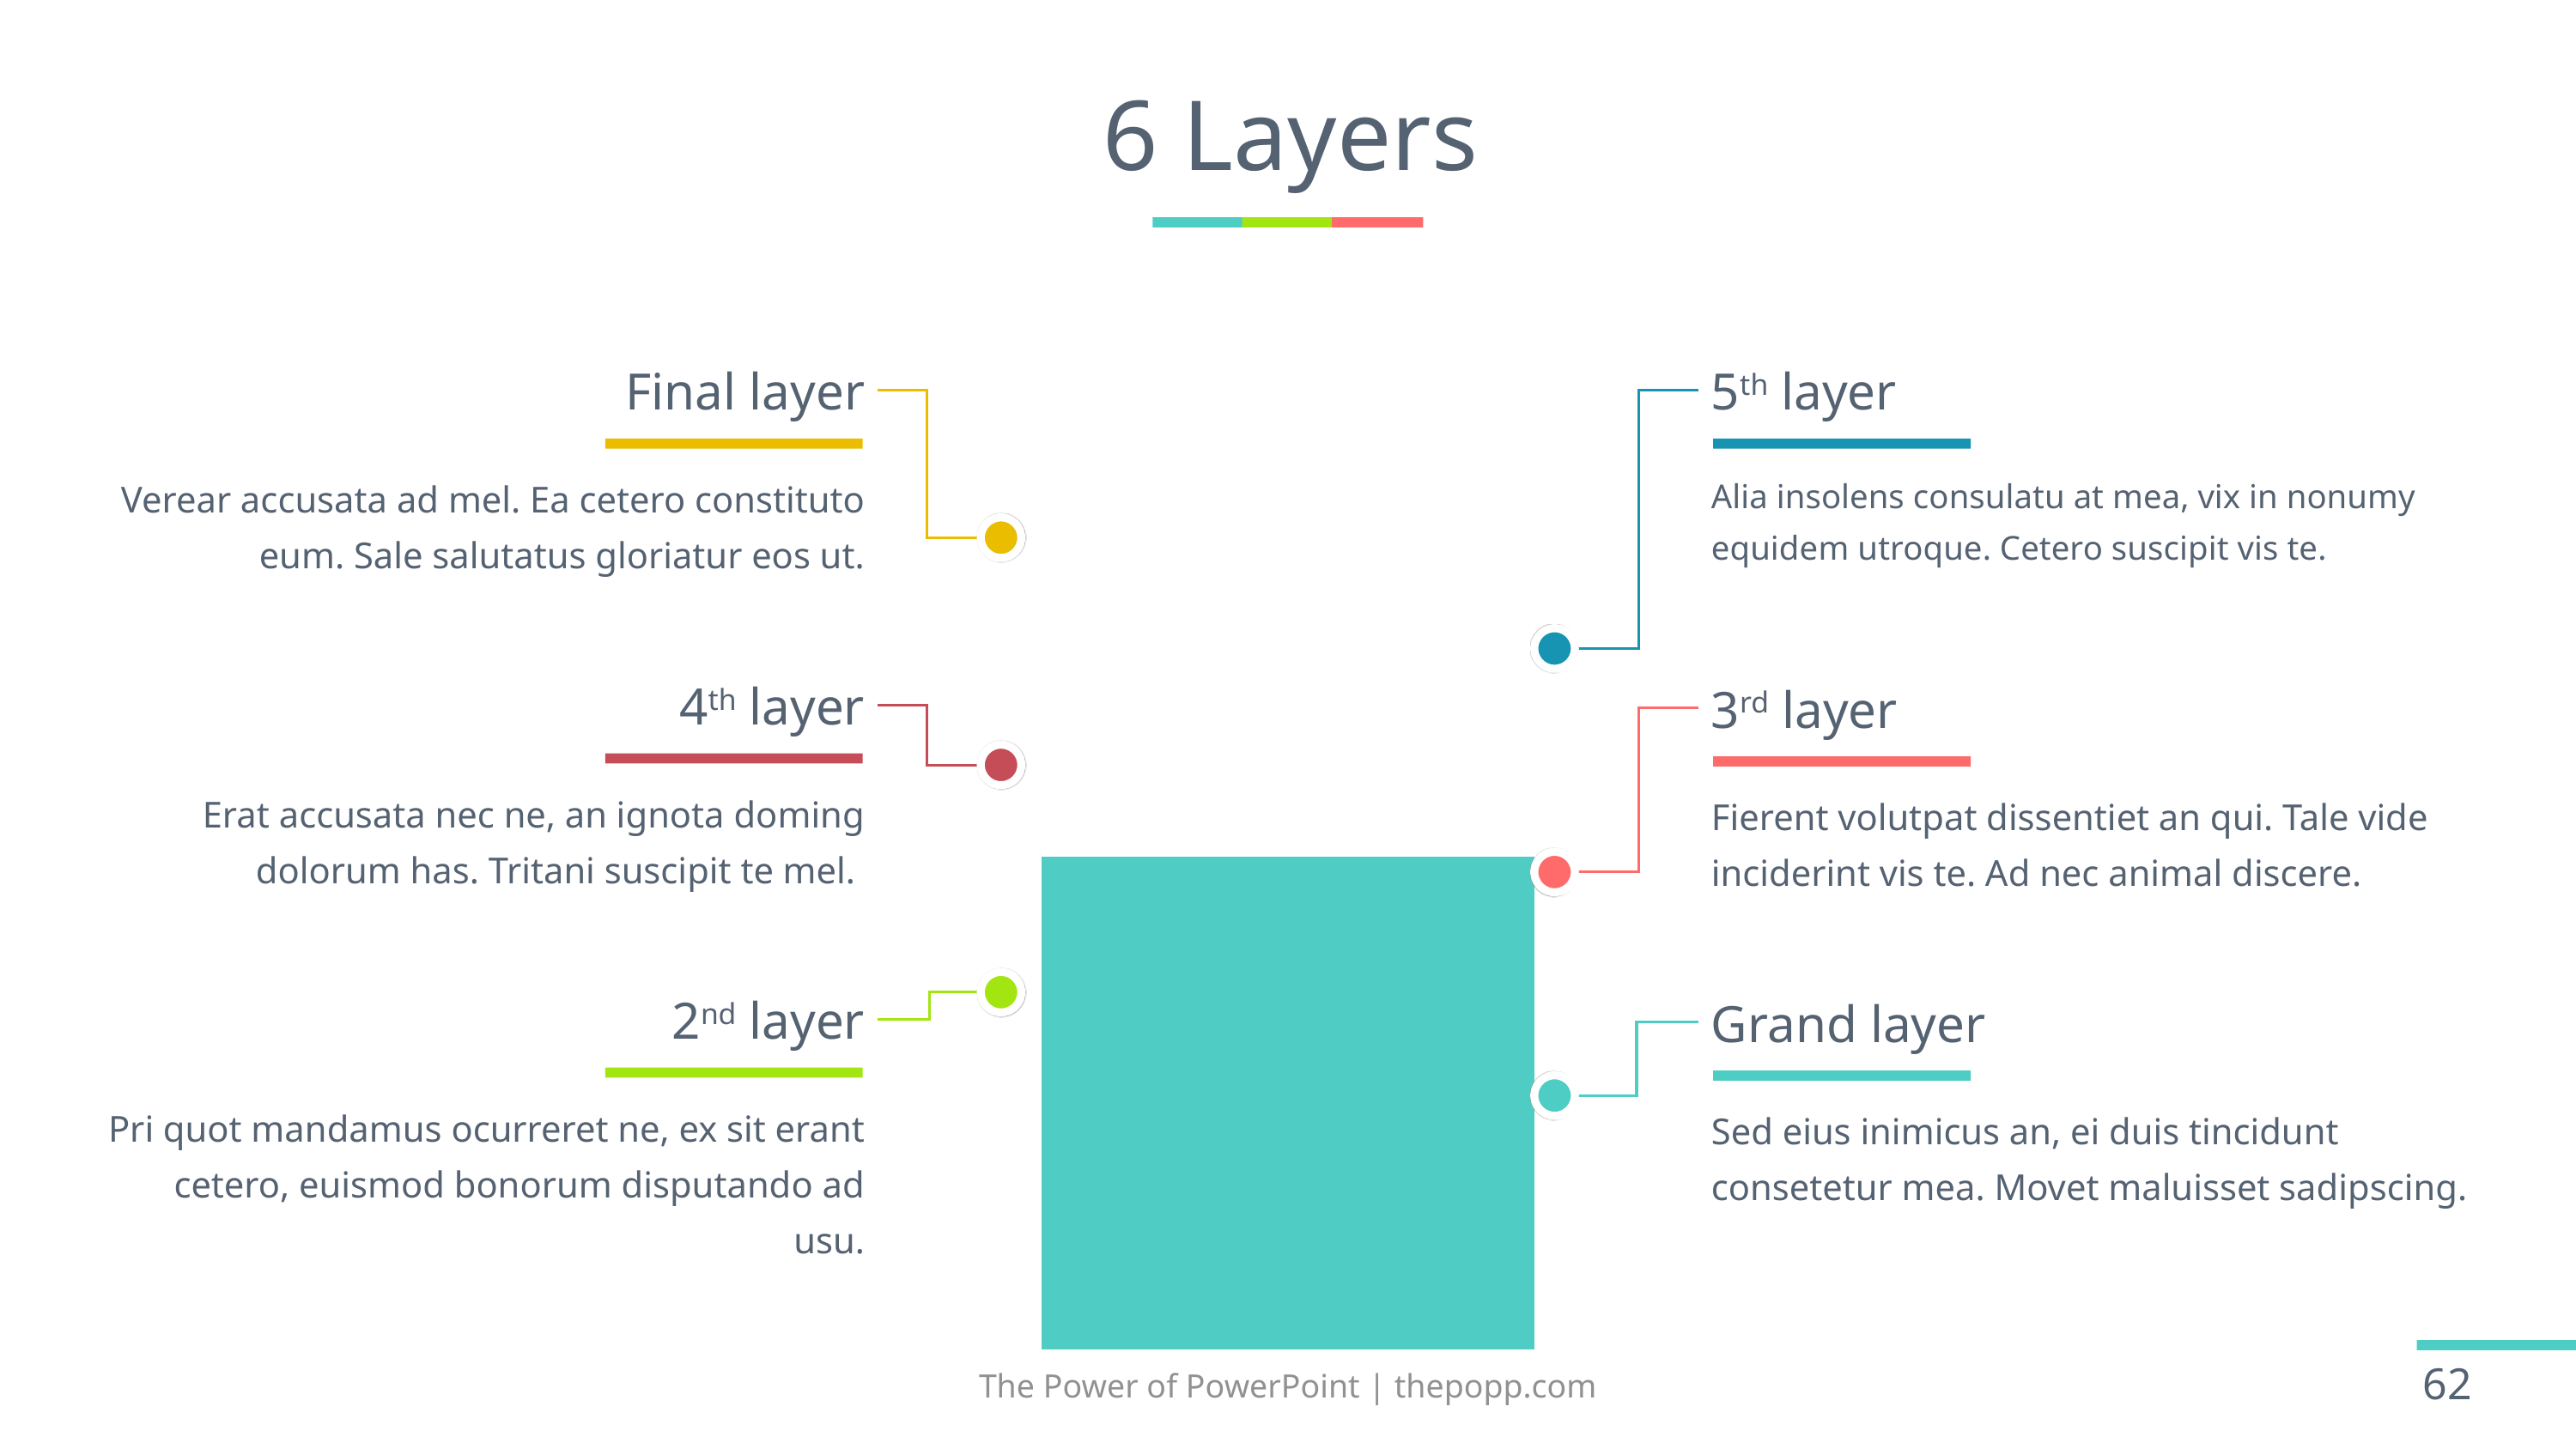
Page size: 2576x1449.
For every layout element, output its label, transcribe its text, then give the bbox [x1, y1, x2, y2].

list 4th layer [94, 652, 878, 758]
list Grand layer [1698, 969, 2482, 1075]
title 6 Layers [69, 49, 2512, 230]
list Final layer [94, 337, 878, 443]
list Verear accusata ad mel. Ea cetero constituto eum. Sale salutatus gloriatur eos ut. [94, 458, 878, 615]
list 2nd layer [94, 967, 878, 1072]
list 3rd layer [1698, 655, 2482, 761]
list Fierent volutpat dissentiet an qui. Tale vide inciderint vis te. Ad nec animal discere. [1698, 775, 2482, 933]
list Sed eius inimicus an, ei duis tincidunt consetetur mea. Movet maluisset sadipscing. [1698, 1089, 2482, 1247]
list Alia insolens consulatu at mea, vix in nonumy equidem utroque. Cetero suscipit vis te. [1698, 458, 2482, 615]
slide_number 62 [2409, 1351, 2576, 1421]
list 5th layer [1698, 337, 2482, 443]
footer The Power of PowerPoint | thepopp.com [853, 1349, 1723, 1427]
list Pri quot mandamus ocurreret ne, ex sit erant cetero, euismod bonorum disputando ad usu. [94, 1087, 878, 1245]
list Erat accusata nec ne, an ignota doming dolorum has. Tritani suscipit te mel. [94, 772, 878, 931]
